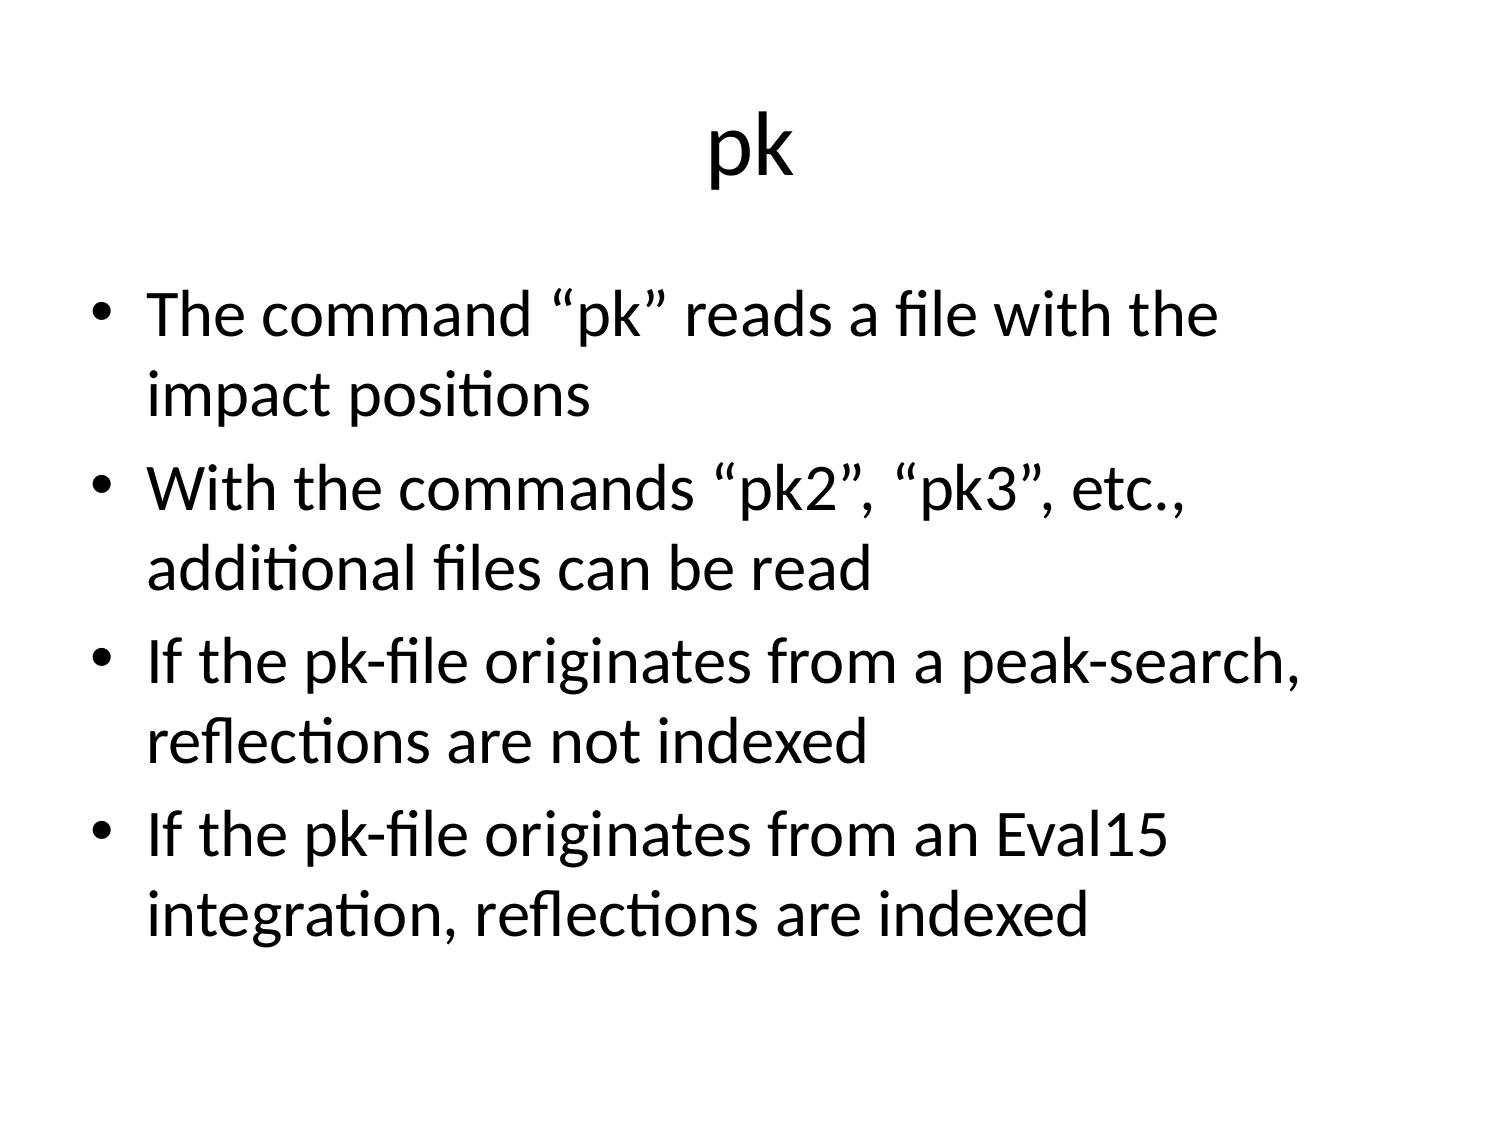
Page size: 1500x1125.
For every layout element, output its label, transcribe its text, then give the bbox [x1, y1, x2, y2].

title pk [75, 45, 1425, 233]
list The command “pk” reads a file with the impact positions With the commands “pk2”, “pk3”, etc., additional files can be read If the pk-file originates from a peak-search, reflections are not indexed If the pk-file originates from an Eval15 integration, reflections are indexed [75, 262, 1425, 1005]
